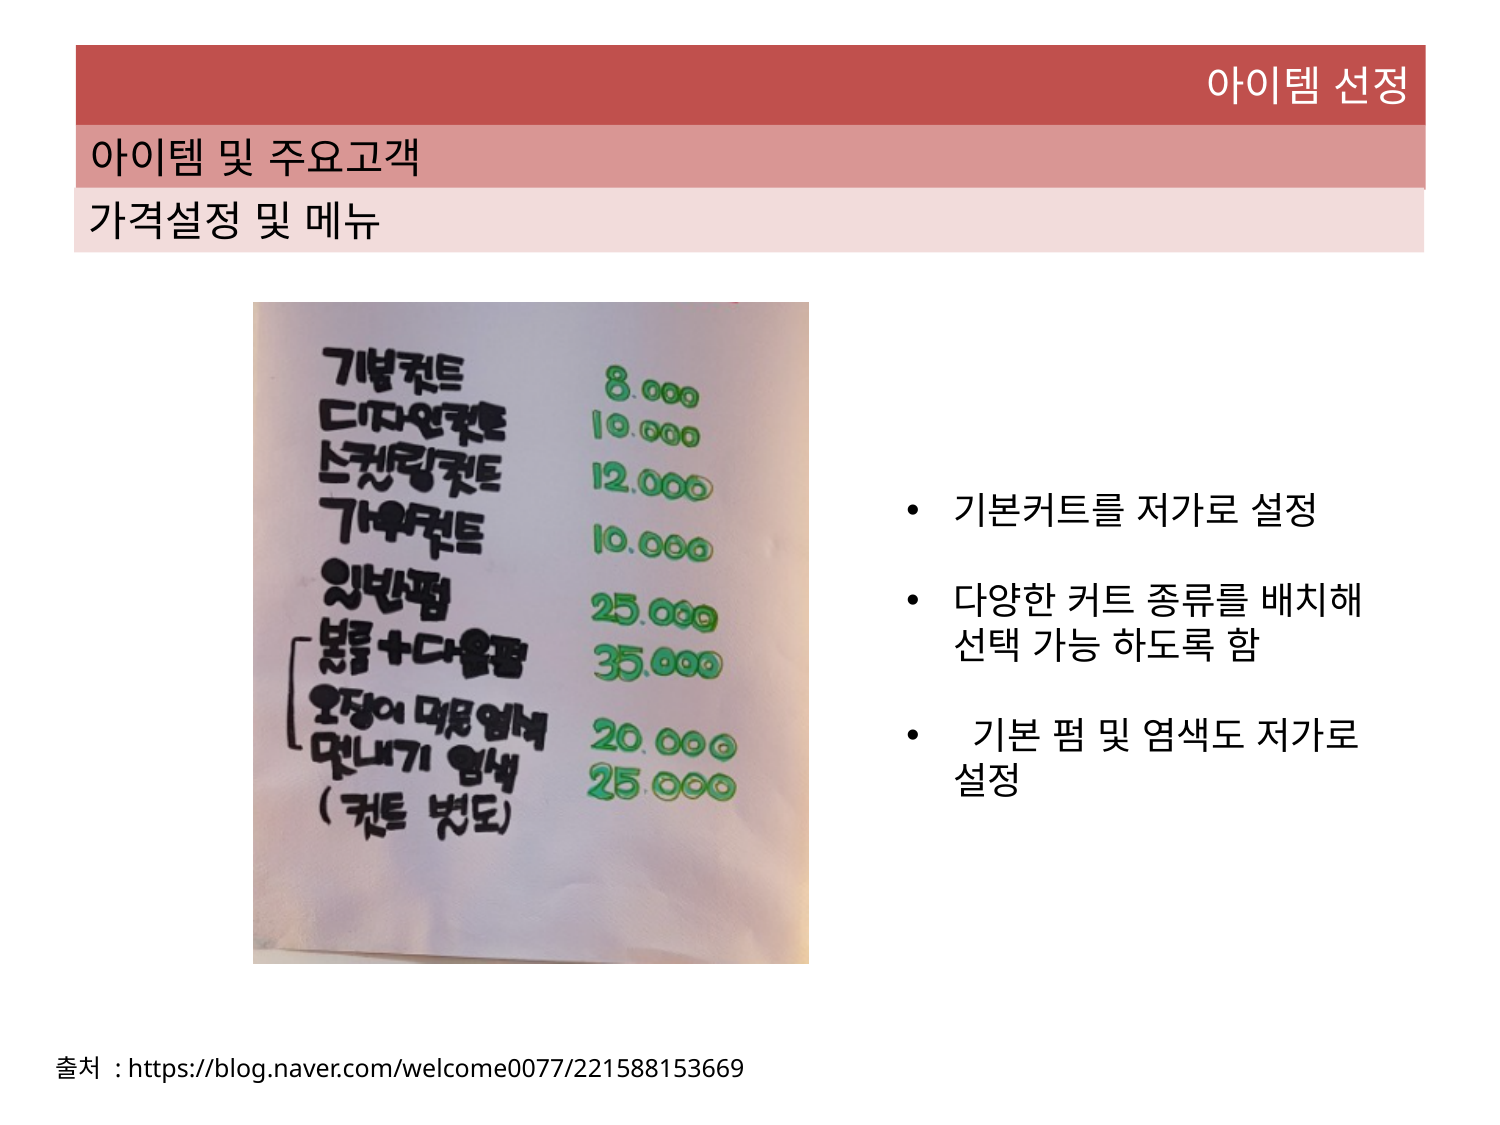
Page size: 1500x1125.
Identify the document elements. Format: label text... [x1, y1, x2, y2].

picture [253, 302, 809, 964]
text_box 출처 : https://blog.naver.com/welcome0077/221588153669 [41, 1044, 760, 1090]
text_box 가격설정 및 메뉴 [74, 187, 1425, 253]
text_box 기본커트를 저가로 설정 다양한 커트 종류를 배치해 선택 가능 하도록 함 기본 펌 및 염색도 저가로 설정 [891, 479, 1400, 900]
text_box 아이템 및 주요고객 [75, 124, 1426, 190]
text_box 아이템 선정 [75, 45, 1426, 124]
